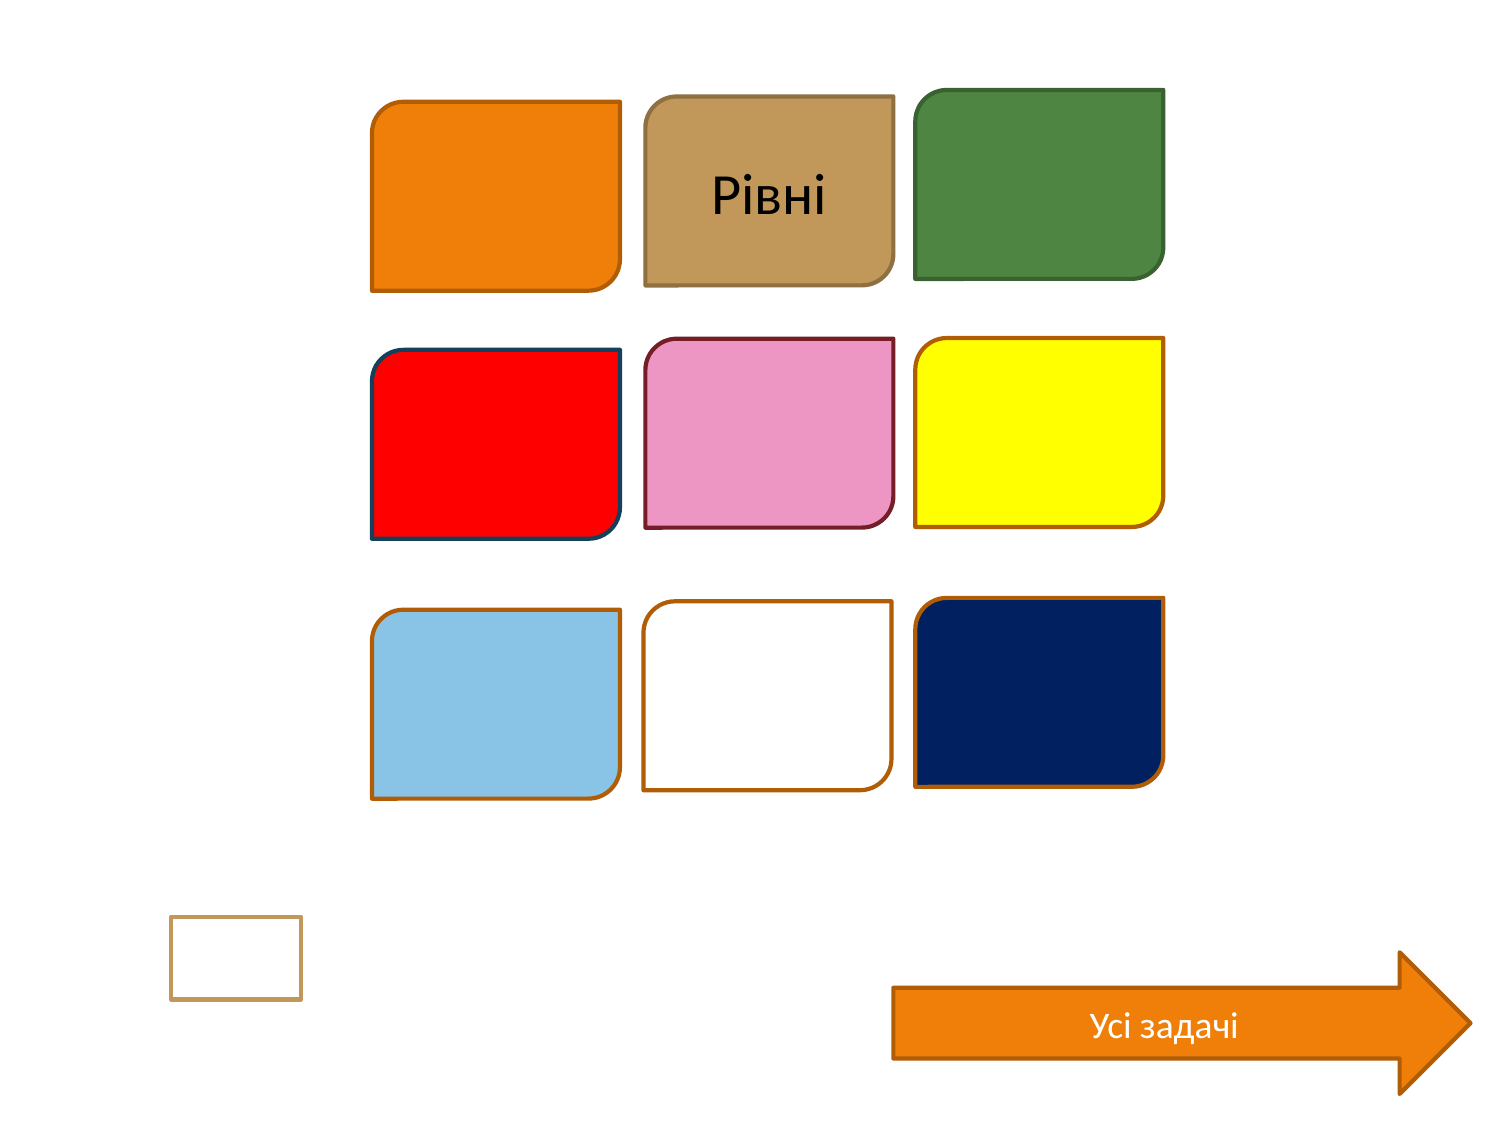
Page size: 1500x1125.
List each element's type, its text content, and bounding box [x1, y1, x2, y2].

text_box [913, 595, 1166, 789]
text_box [913, 335, 1166, 530]
text_box Рівні [643, 94, 896, 288]
text_box [369, 99, 623, 293]
text_box [369, 607, 623, 801]
text_box [169, 915, 303, 1002]
text_box [369, 347, 623, 541]
text_box [643, 336, 896, 530]
text_box [913, 87, 1166, 282]
text_box [641, 599, 894, 793]
text_box Усі задачі [891, 950, 1473, 1096]
